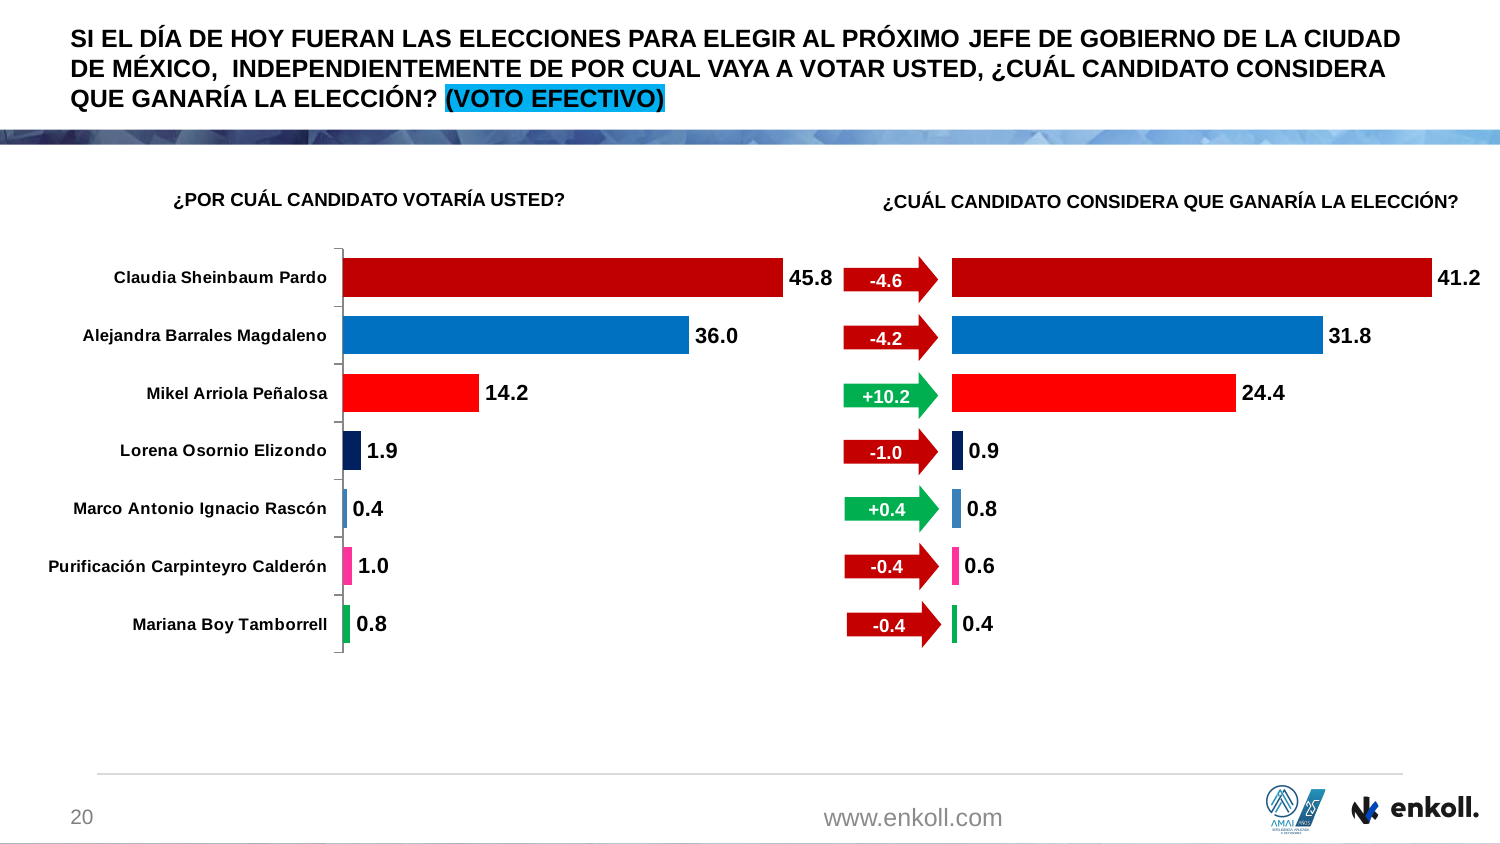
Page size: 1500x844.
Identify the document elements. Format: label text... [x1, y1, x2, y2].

text_box -0.4 [849, 600, 937, 649]
text_box -0.4 [849, 542, 937, 591]
picture [1265, 784, 1326, 789]
text_box ¿CUÁL CANDIDATO CONSIDERA QUE GANARÍA LA ELECCIÓN? [867, 181, 1482, 220]
text_box +10.2 [849, 371, 937, 420]
text_box ¿POR CUÁL CANDIDATO VOTARÍA USTED? [158, 180, 590, 219]
chart [942, 225, 1482, 676]
text_box -4.2 [849, 313, 937, 362]
chart [25, 225, 844, 676]
text_box +0.4 [849, 485, 937, 533]
text_box SI EL DÍA DE HOY FUERAN LAS ELECCIONES PARA ELEGIR AL PRÓXIMO JEFE DE GOBIERNO DE LA CIUDAD DE MÉXICO, INDEPENDIENTEMENTE DE POR CUAL VAYA A VOTAR USTED, ¿CUÁL CANDIDATO CONSIDERA QUE GANARÍA LA ELECCIÓN? (VOTO EFECTIVO) [55, 11, 1457, 123]
text_box -4.6 [849, 255, 937, 304]
slide_number 20 [55, 789, 1500, 844]
text_box -1.0 [849, 428, 937, 476]
text_box www.enkoll.com [660, 793, 1167, 839]
picture [0, 130, 1500, 144]
